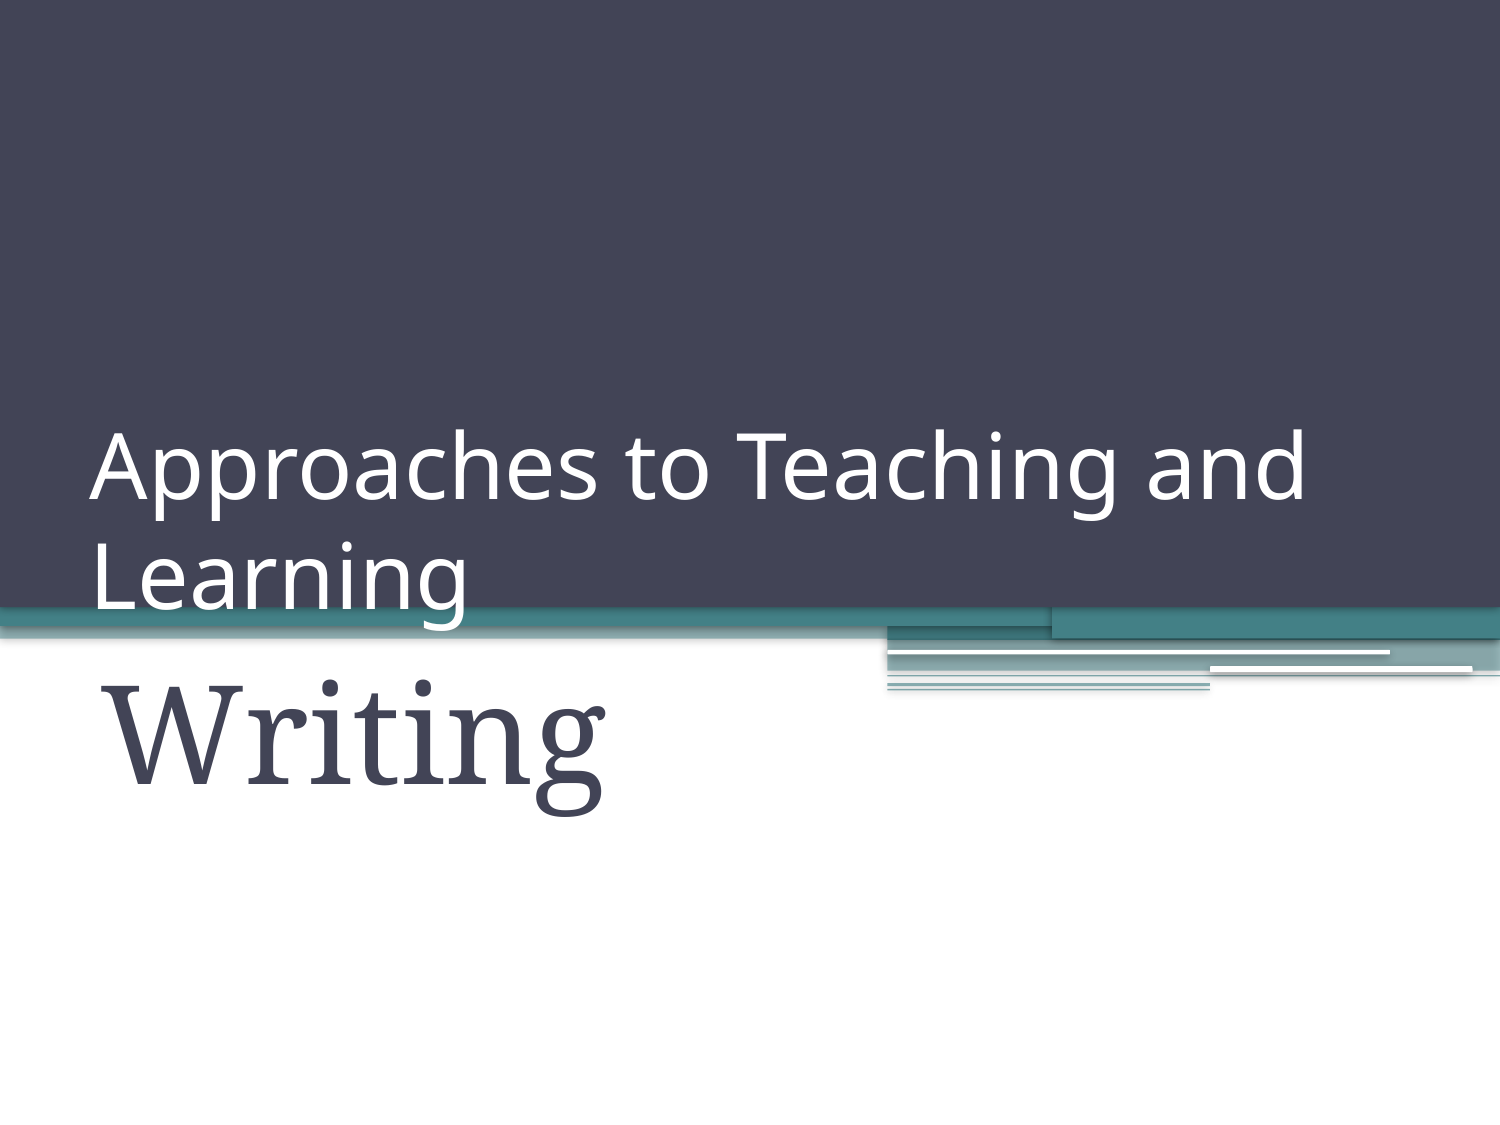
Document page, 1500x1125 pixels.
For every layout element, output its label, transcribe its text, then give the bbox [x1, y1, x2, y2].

subtitle Writing [75, 639, 888, 928]
title Approaches to Teaching and Learning [75, 394, 1463, 636]
